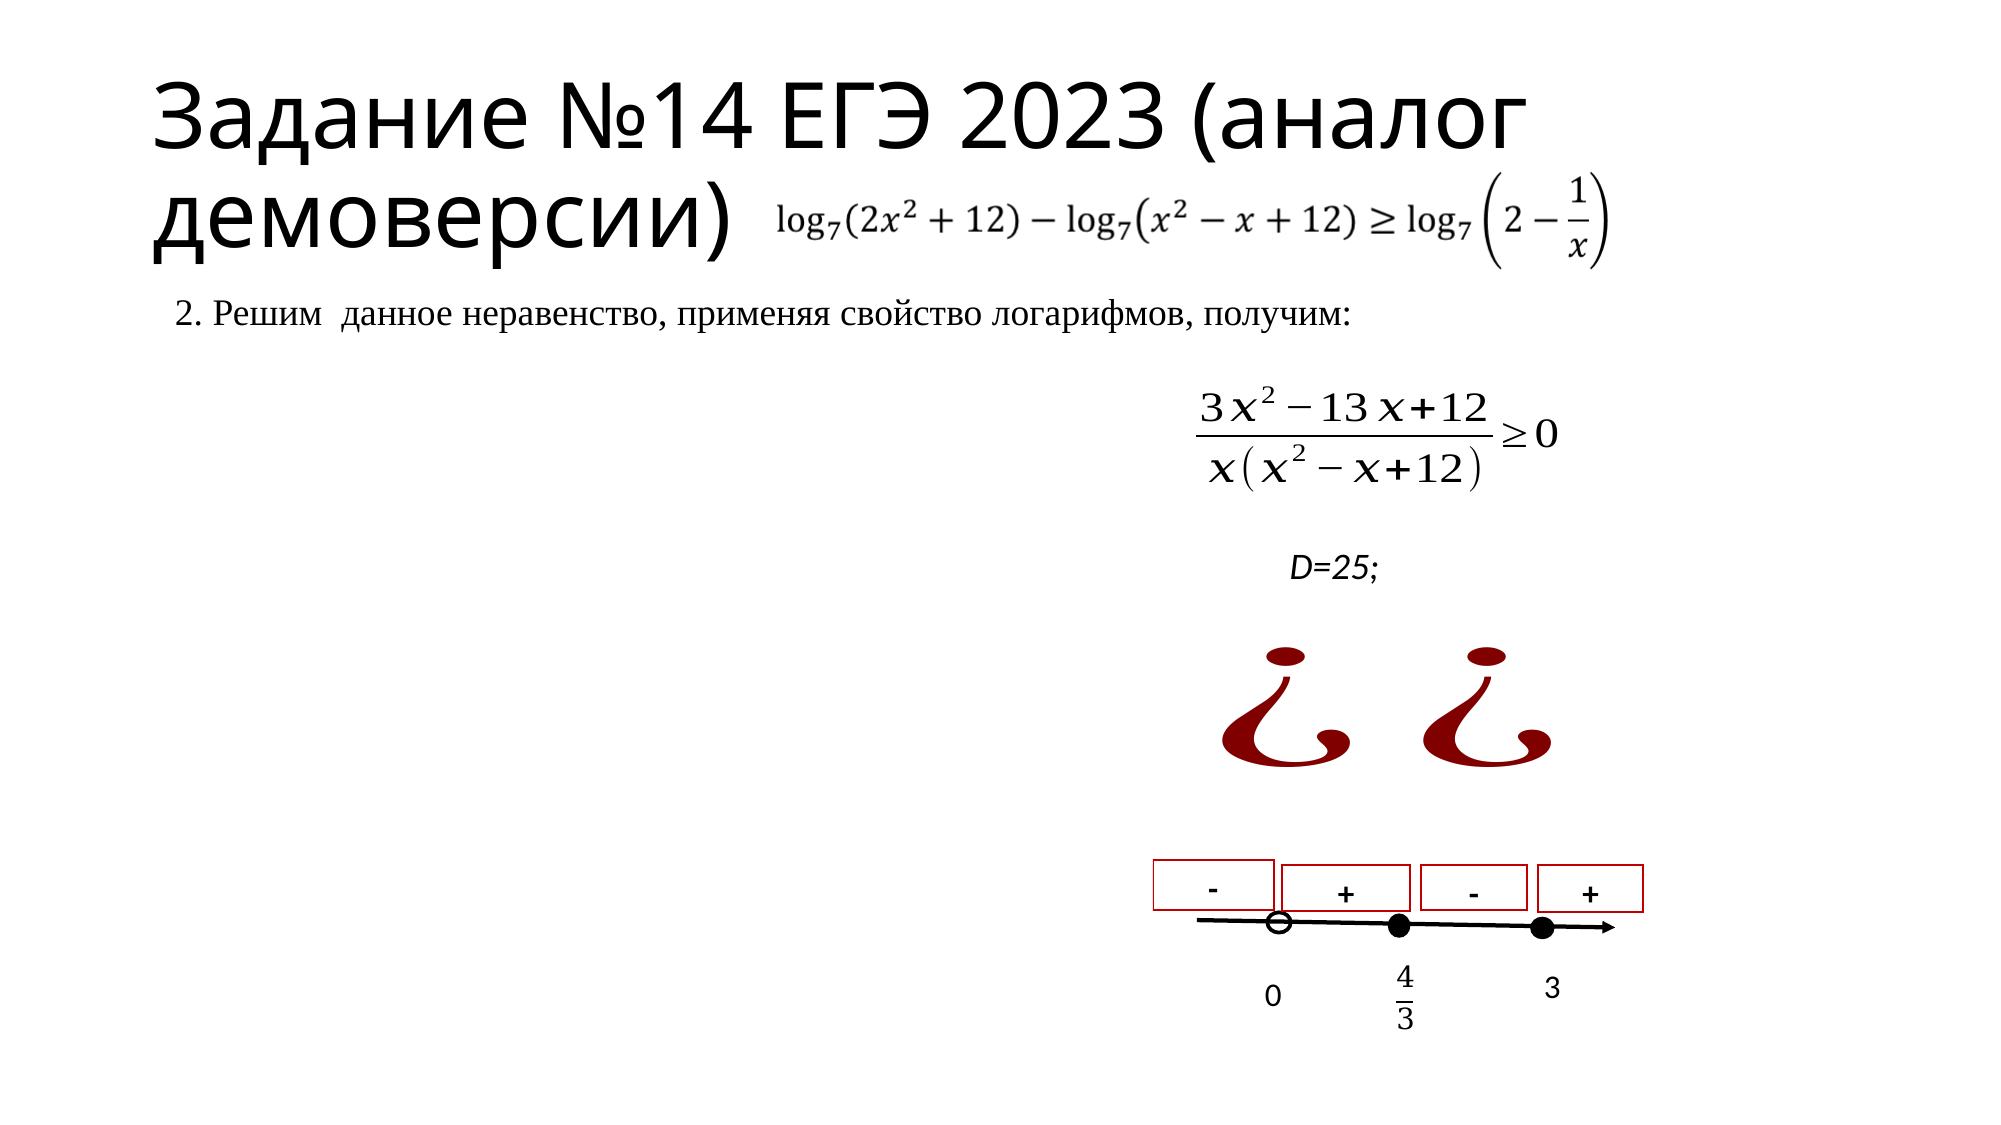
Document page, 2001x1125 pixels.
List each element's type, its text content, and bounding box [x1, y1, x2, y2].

text_box 2. Решим данное неравенство, применяя свойство логарифмов, получим: [160, 277, 1766, 341]
title Задание №14 ЕГЭ 2023 (аналог демоверсии) [137, 59, 1863, 278]
picture [752, 159, 1634, 278]
picture [1152, 797, 1673, 1041]
